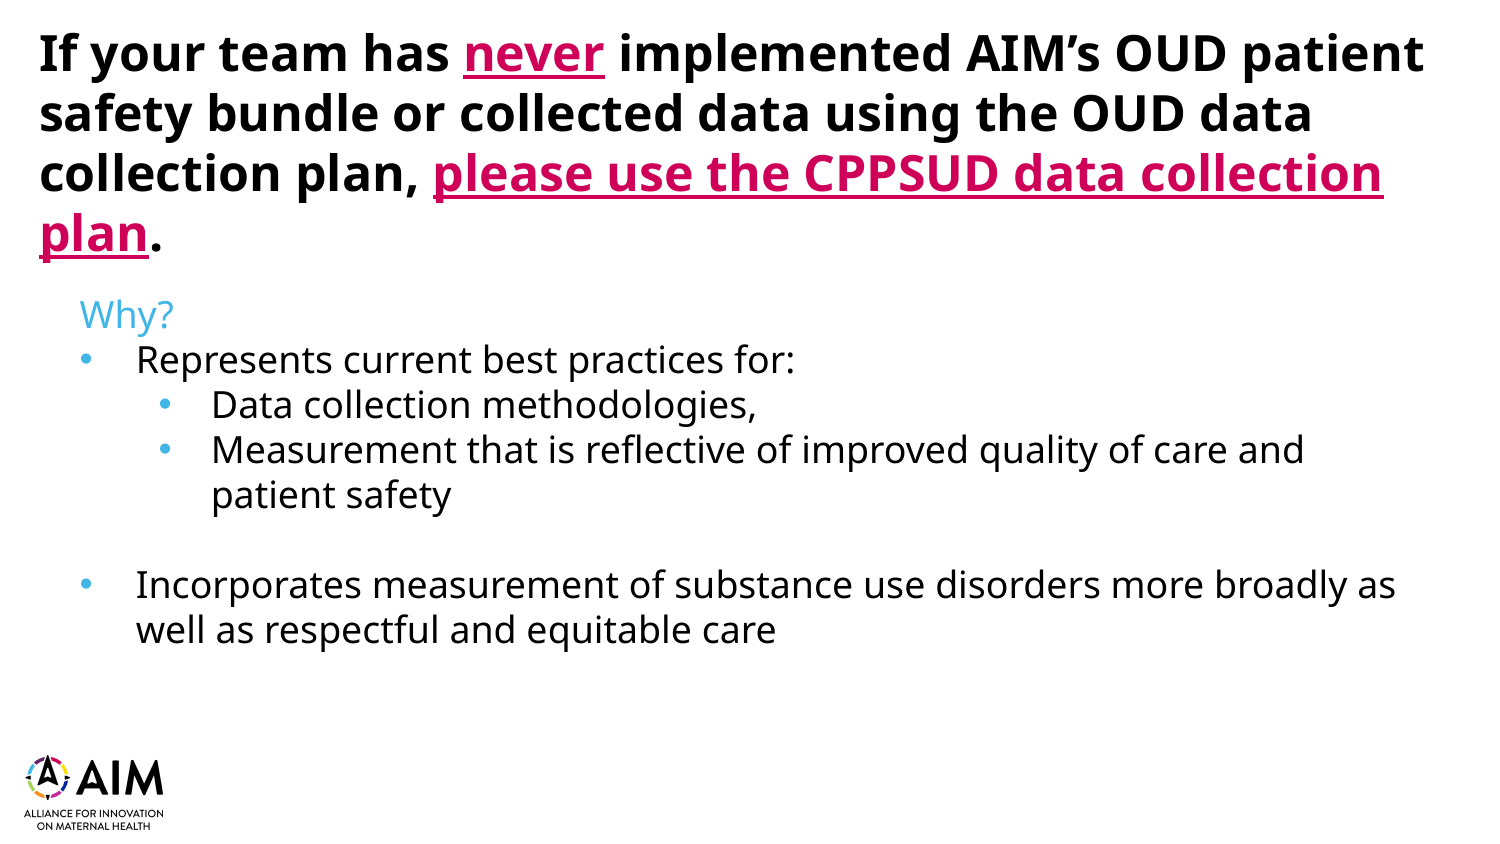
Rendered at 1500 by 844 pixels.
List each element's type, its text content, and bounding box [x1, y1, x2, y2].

picture [24, 755, 163, 830]
title If your team has never implemented AIM’s OUD patient safety bundle or collected data using the OUD data collection plan, please use the CPPSUD data collection plan. [24, 64, 1476, 277]
subtitle Why? Represents current best practices for: Data collection methodologies, Measurement that is reflective of improved quality of care and patient safety Incorporates measurement of substance use disorders more broadly as well as respectful and equitable care [45, 276, 1434, 764]
